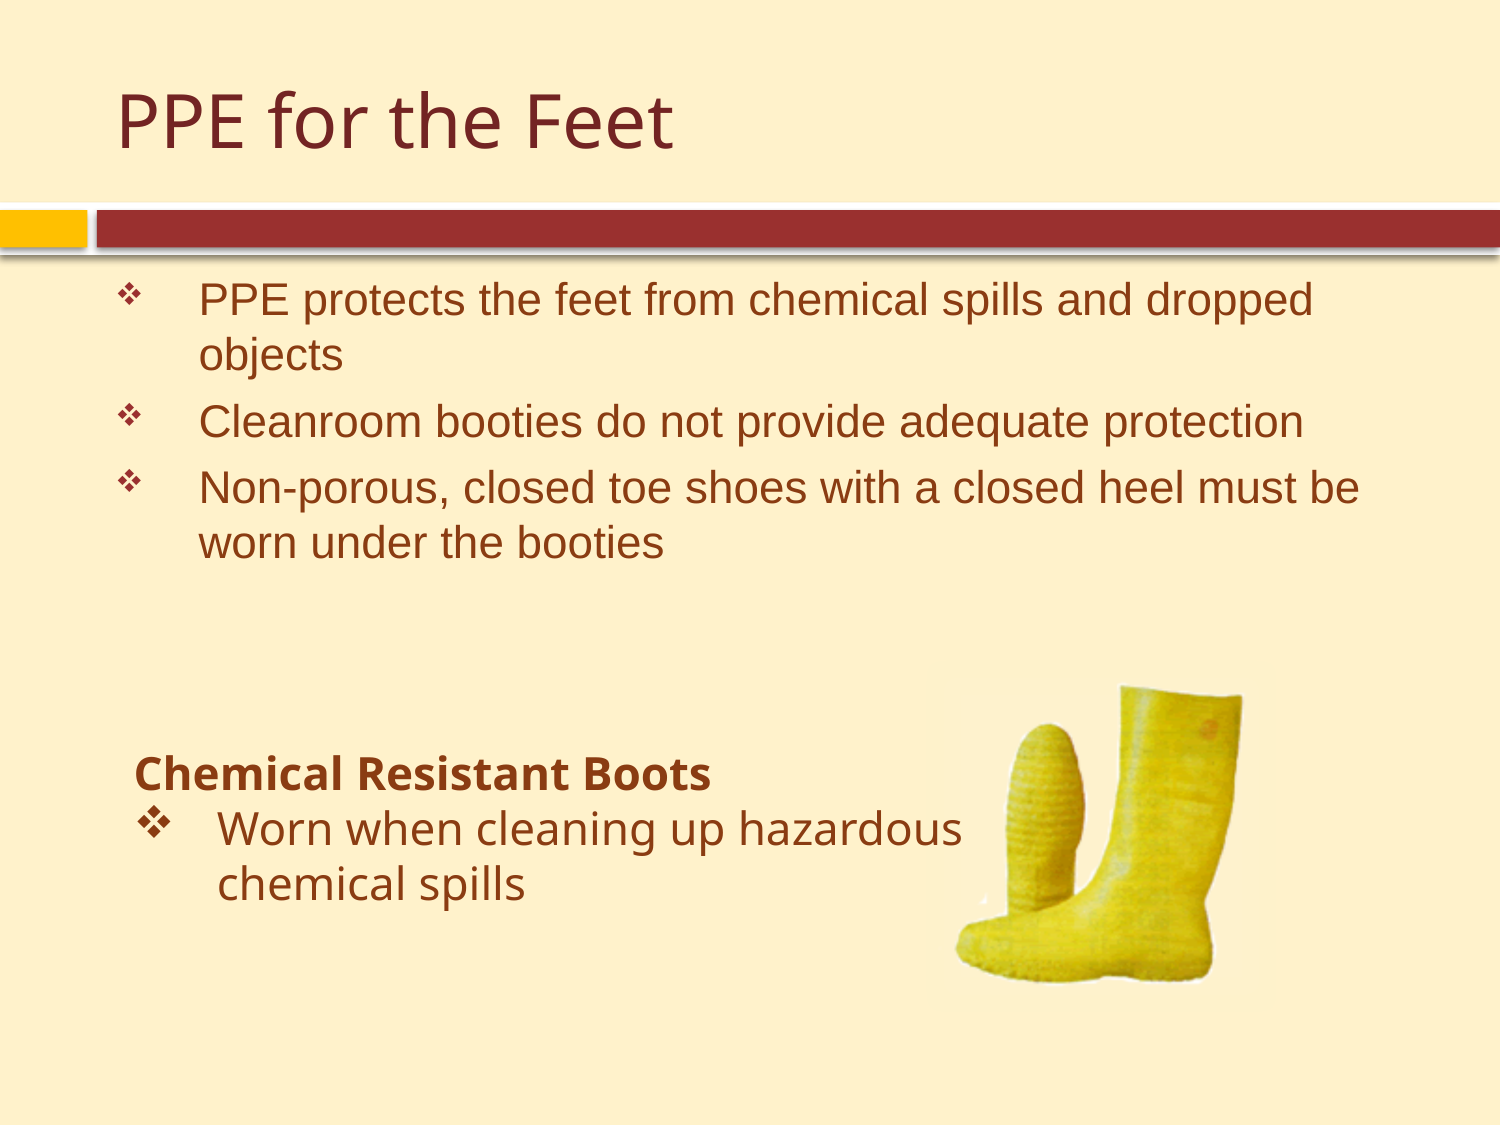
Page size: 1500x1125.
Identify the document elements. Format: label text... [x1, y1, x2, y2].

title PPE for the Feet [100, 37, 1438, 200]
text_box Chemical Resistant Boots Worn when cleaning up hazardous chemical spills [118, 737, 919, 963]
list PPE protects the feet from chemical spills and dropped objects Cleanroom booties do not provide adequate protection Non-porous, closed toe shoes with a closed heel must be worn under the booties [100, 262, 1393, 716]
picture [924, 658, 1277, 1013]
